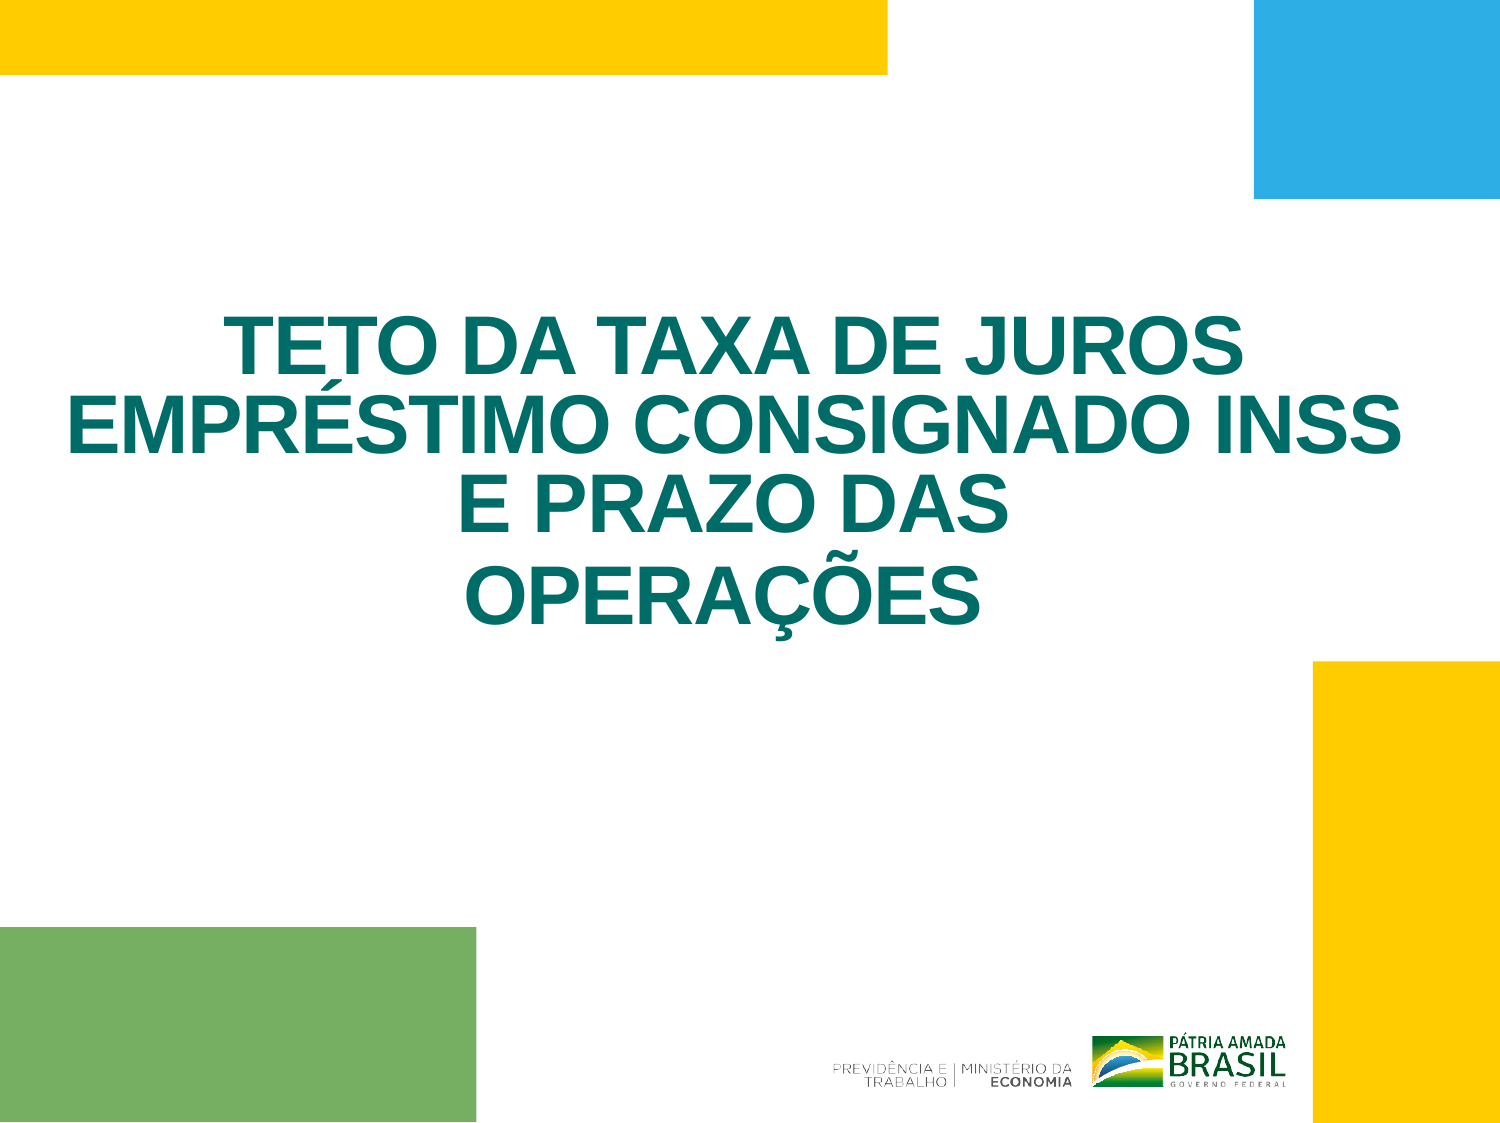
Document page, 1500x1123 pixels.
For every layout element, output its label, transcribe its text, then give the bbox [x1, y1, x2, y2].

text_box [0, 927, 477, 1122]
text_box [833, 1060, 1072, 1087]
text_box [1312, 661, 1500, 1123]
text_box TETO DA TAXA DE JUROS EMPRÉSTIMO CONSIGNADO INSS E PRAZO DAS OPERAÇÕES [57, 298, 1410, 641]
text_box [0, 0, 888, 75]
text_box [1170, 1032, 1286, 1087]
text_box [1093, 1049, 1148, 1068]
text_box [1098, 1056, 1141, 1068]
text_box [1253, 0, 1500, 199]
text_box [1092, 1036, 1164, 1068]
text_box [1092, 1068, 1164, 1087]
text_box [1118, 1059, 1164, 1068]
text_box [774, 999, 1312, 1123]
